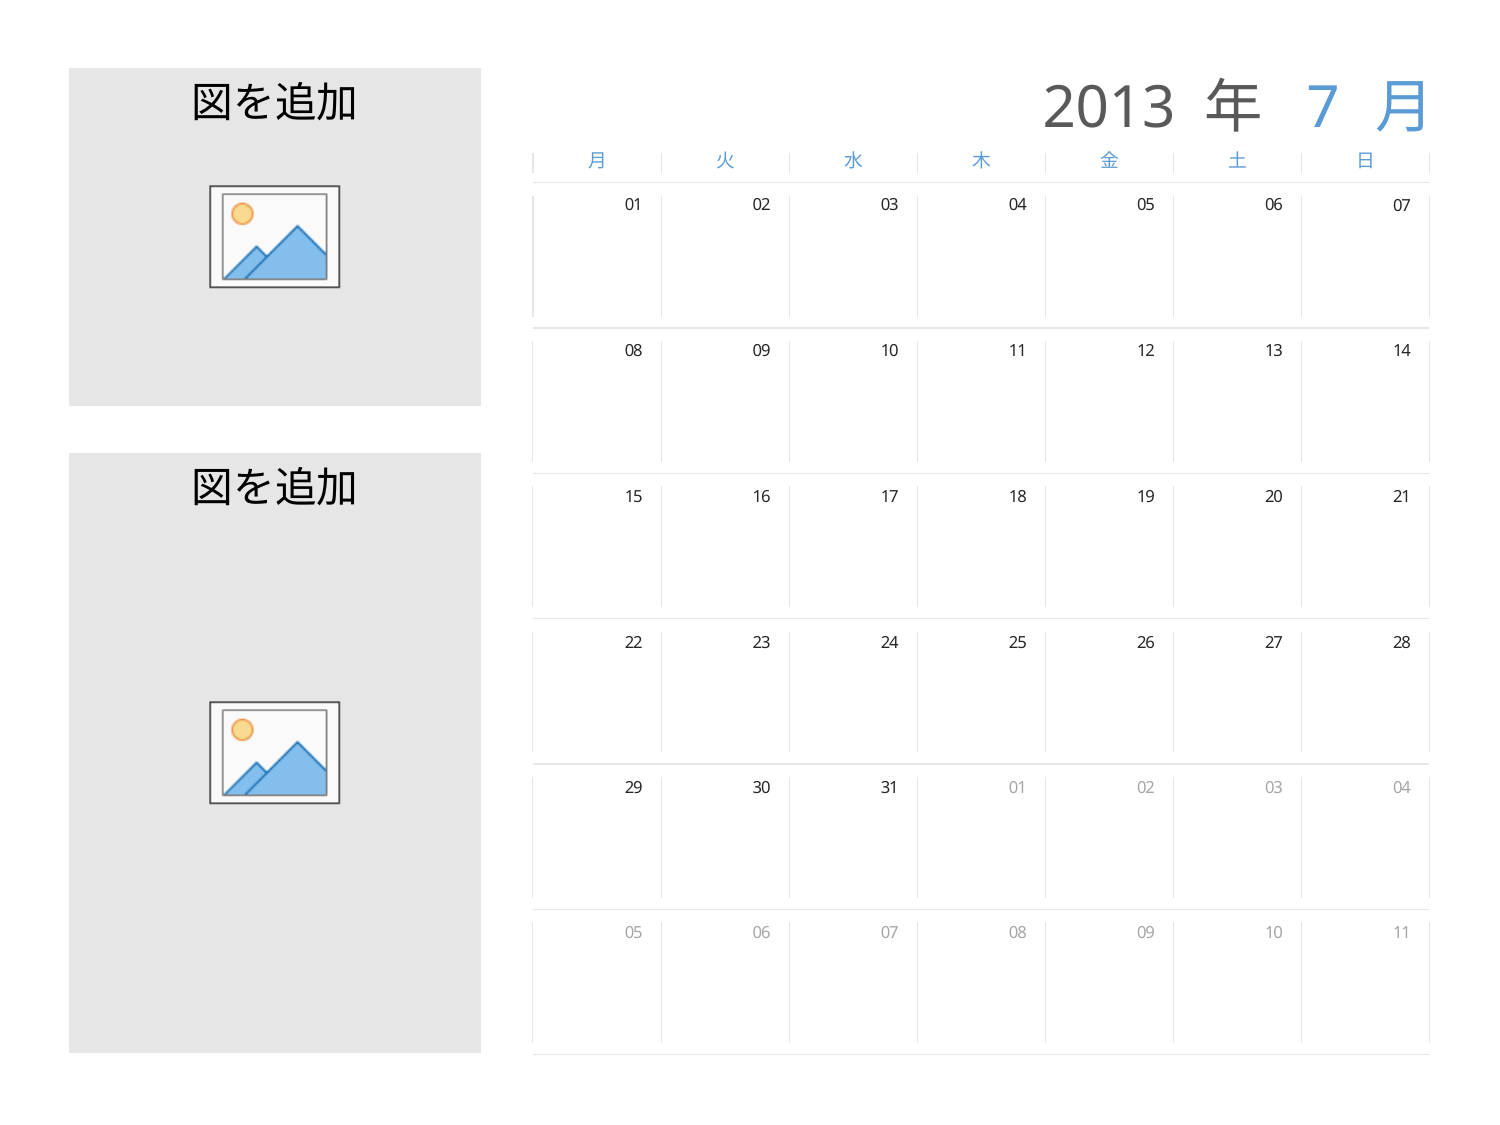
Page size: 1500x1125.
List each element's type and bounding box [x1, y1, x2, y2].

picture [68, 453, 482, 1054]
picture [68, 68, 482, 406]
